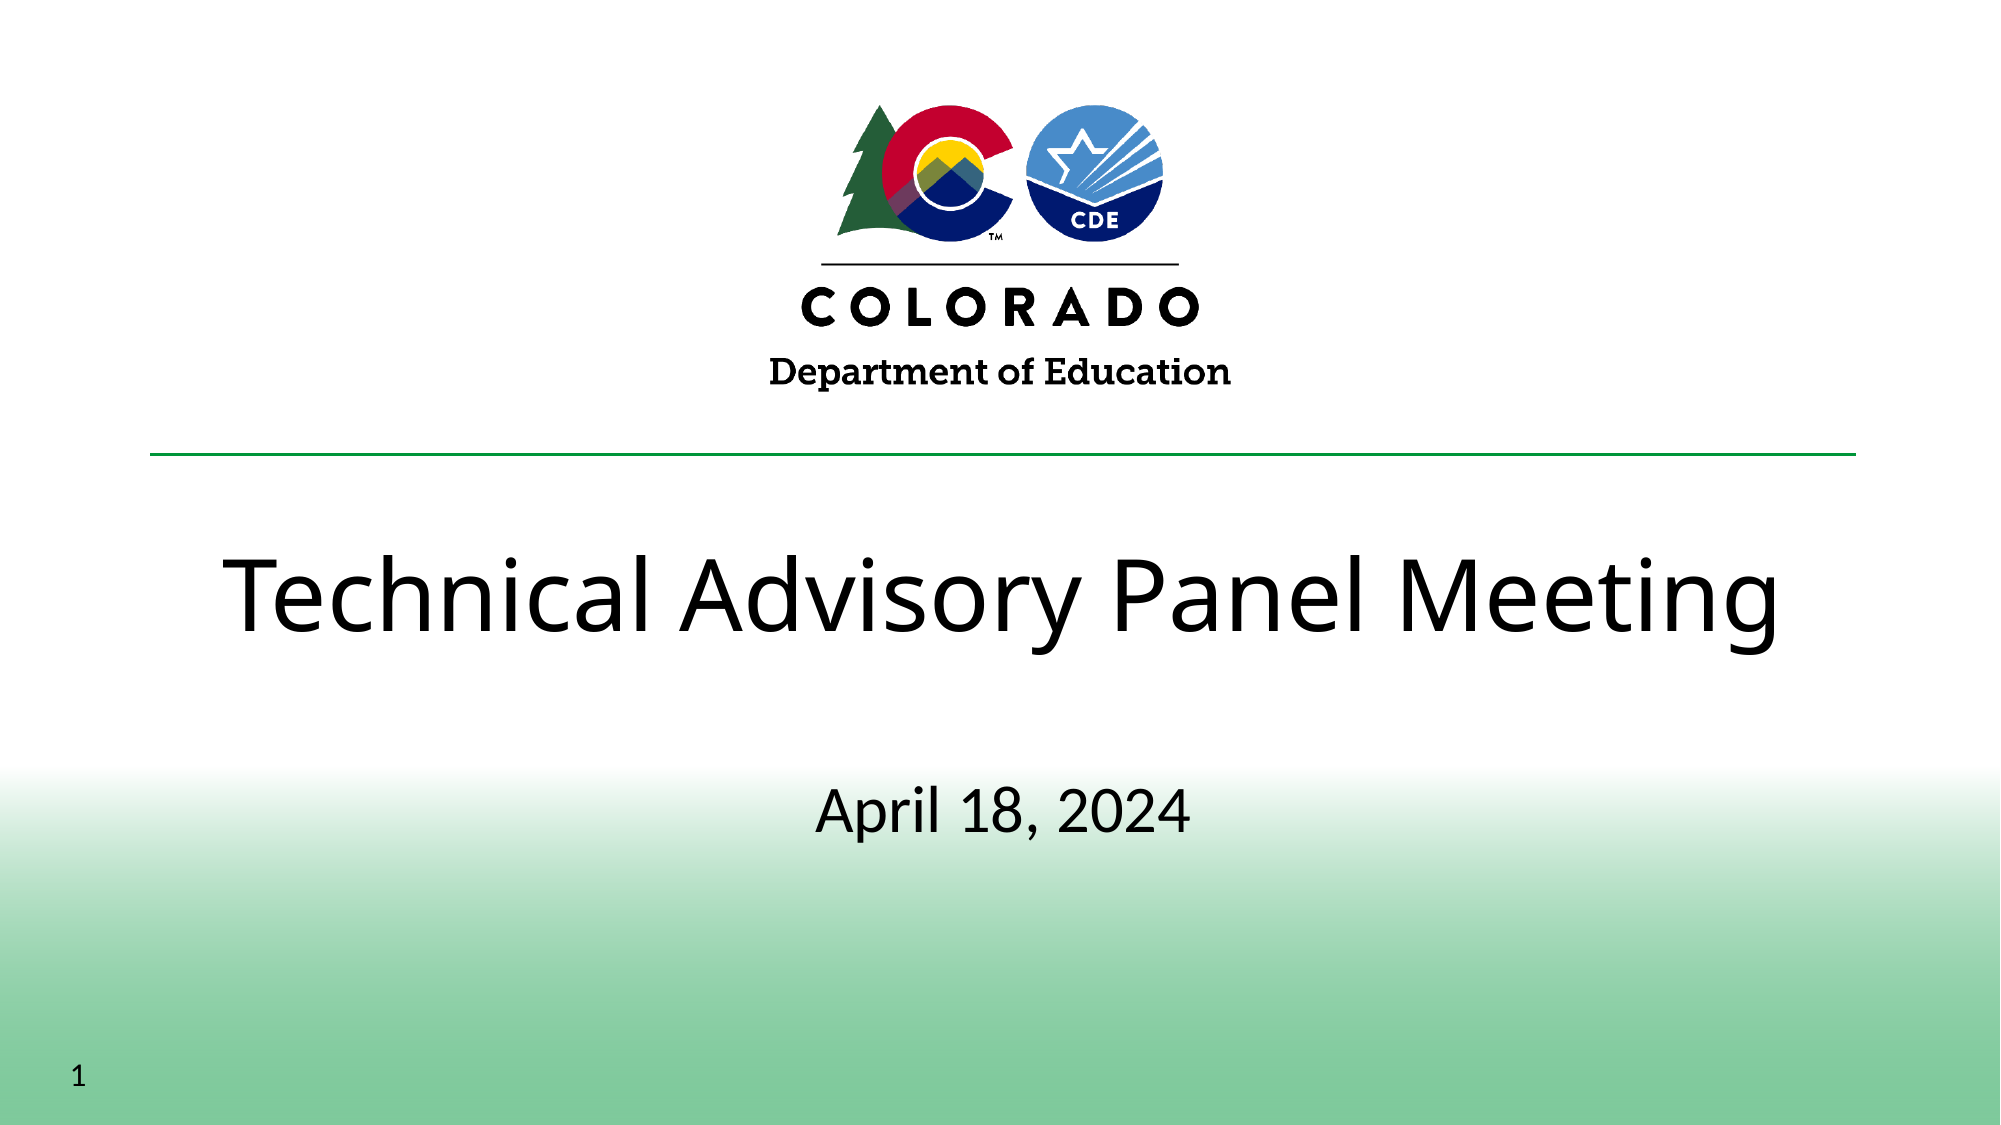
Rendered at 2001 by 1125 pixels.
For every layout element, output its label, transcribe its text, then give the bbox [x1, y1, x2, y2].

slide_number 1 [54, 1042, 505, 1103]
subtitle April 18, 2024 [150, 766, 1857, 863]
picture [768, 103, 1232, 393]
title Technical Advisory Panel Meeting [150, 545, 1857, 705]
